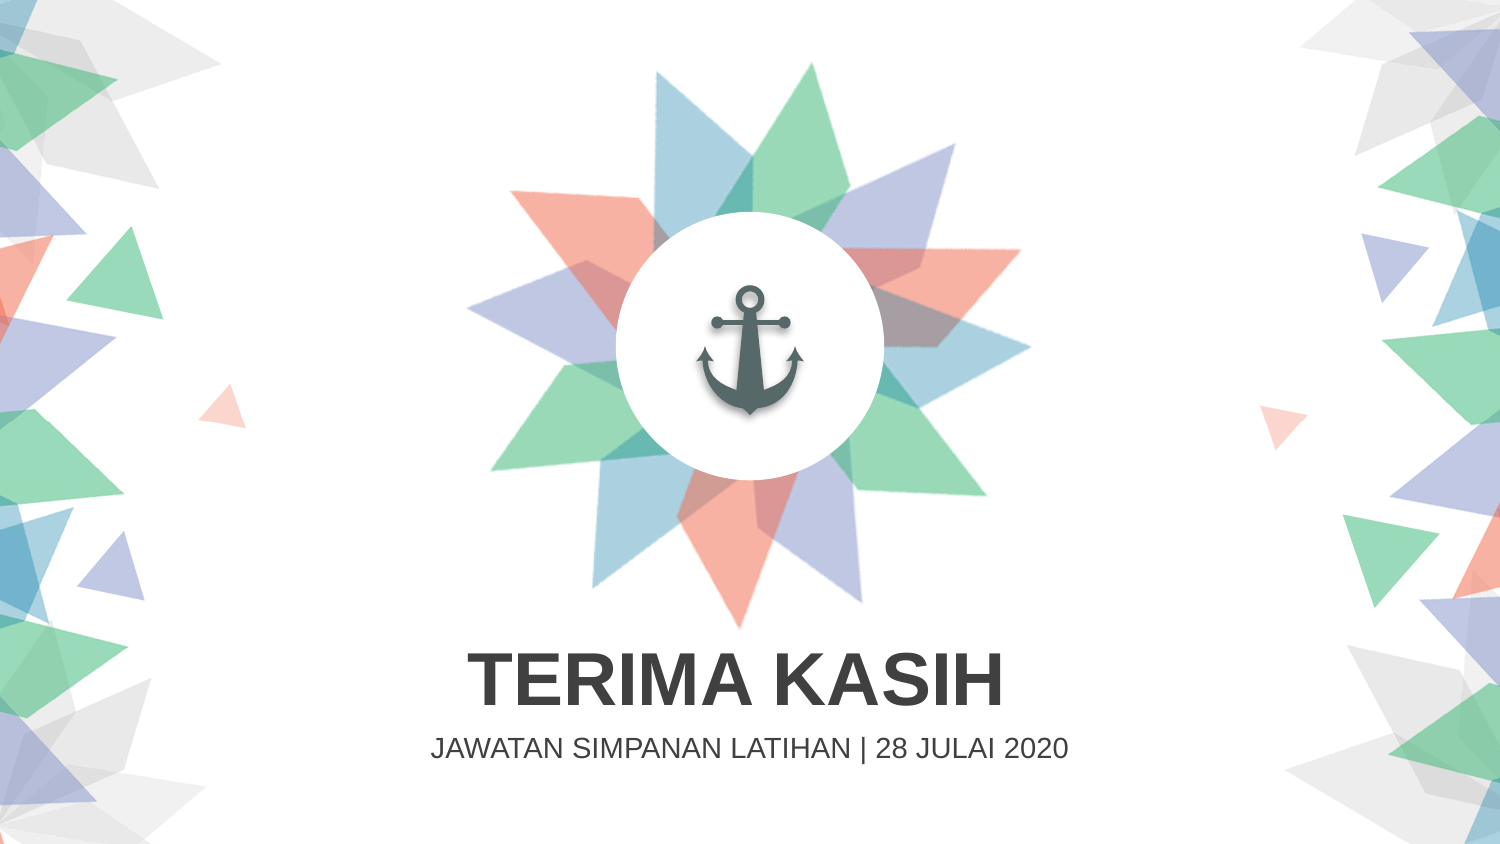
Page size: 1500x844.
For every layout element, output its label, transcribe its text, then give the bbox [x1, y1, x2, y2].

list TERIMA KASIH [442, 628, 1031, 723]
list JAWATAN SIMPANAN LATIHAN | 28 JULAI 2020 [388, 723, 1112, 771]
text_box [694, 283, 806, 418]
picture [0, 0, 1500, 844]
